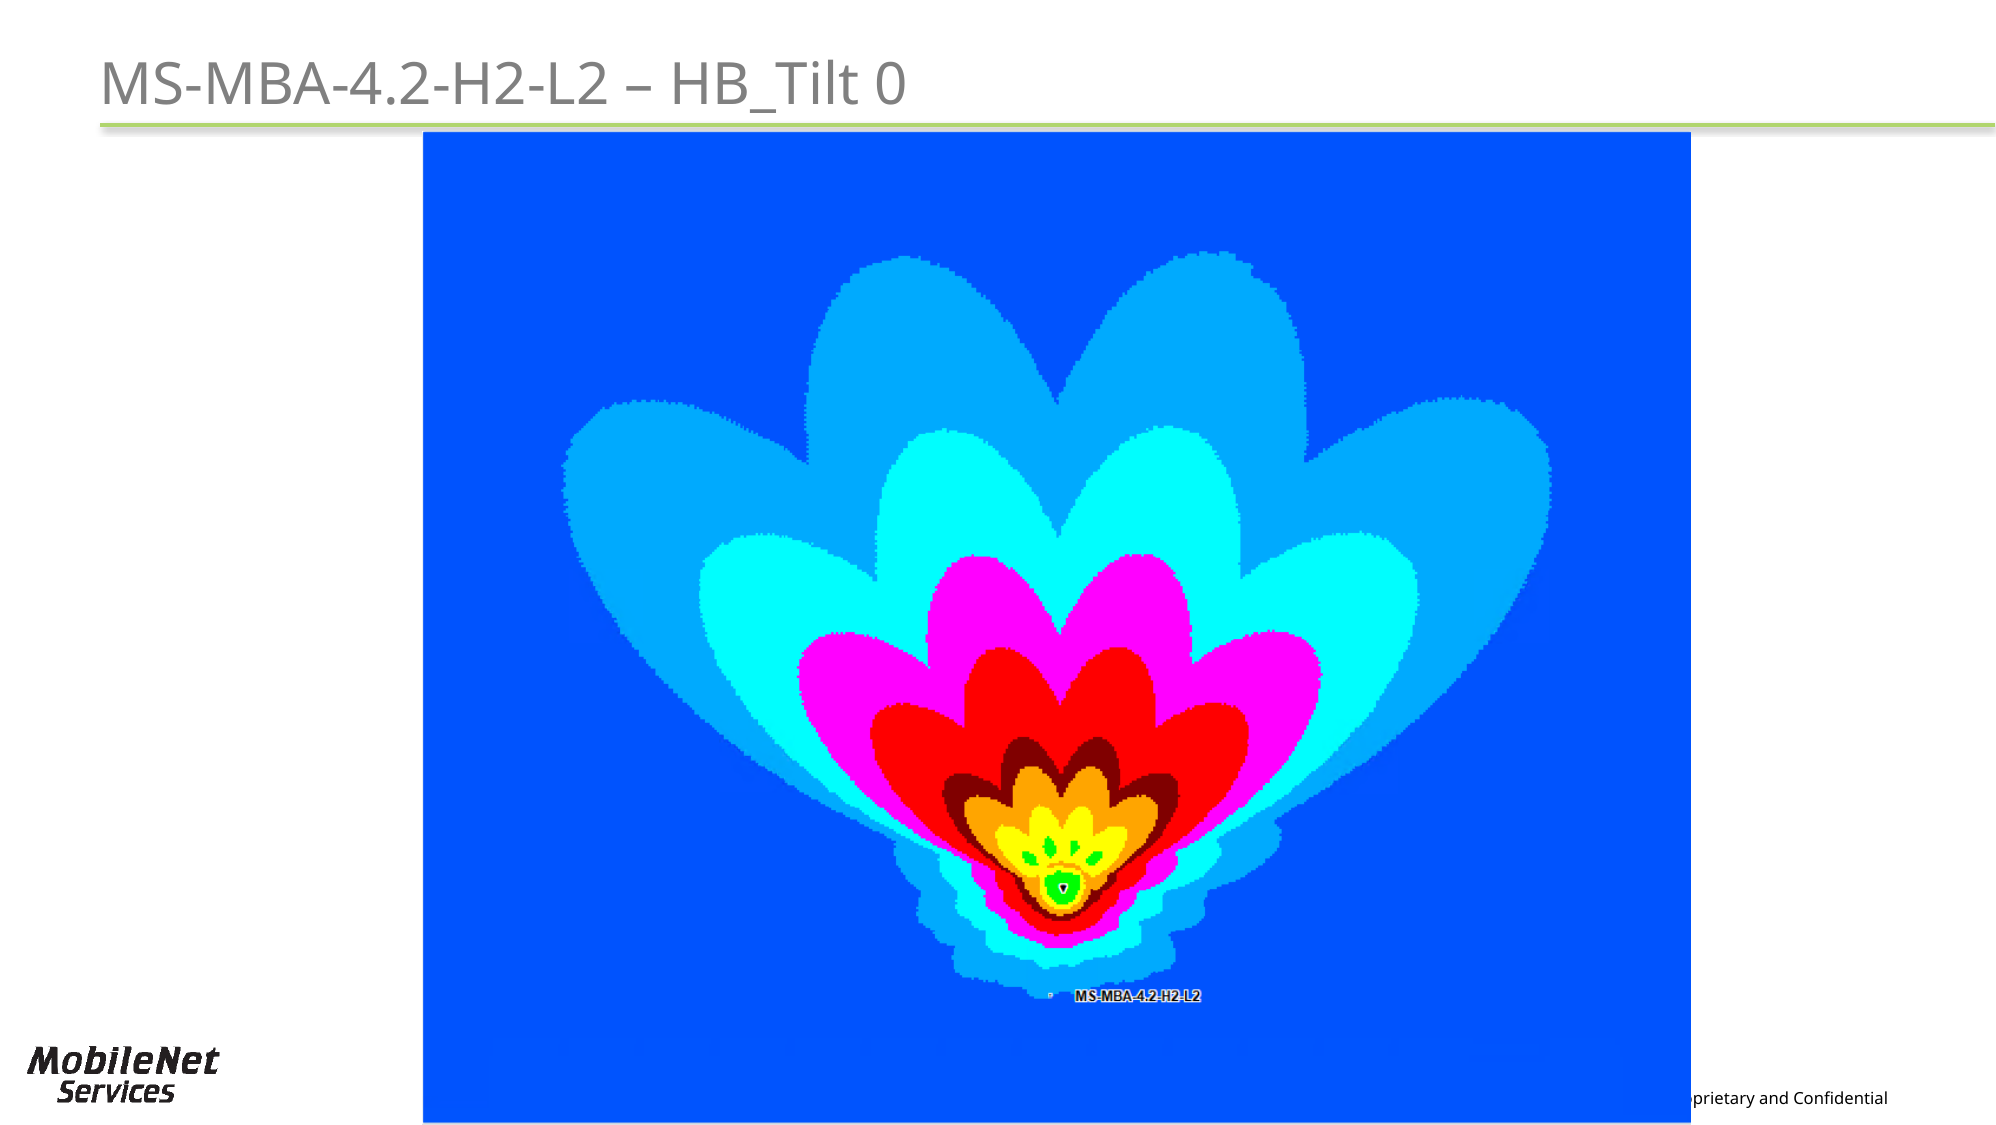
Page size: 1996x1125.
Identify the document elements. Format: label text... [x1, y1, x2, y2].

picture [422, 131, 1691, 1125]
title MS-MBA-4.2-H2-L2 – HB_Tilt 0 [85, 0, 1881, 175]
picture [19, 1037, 226, 1113]
